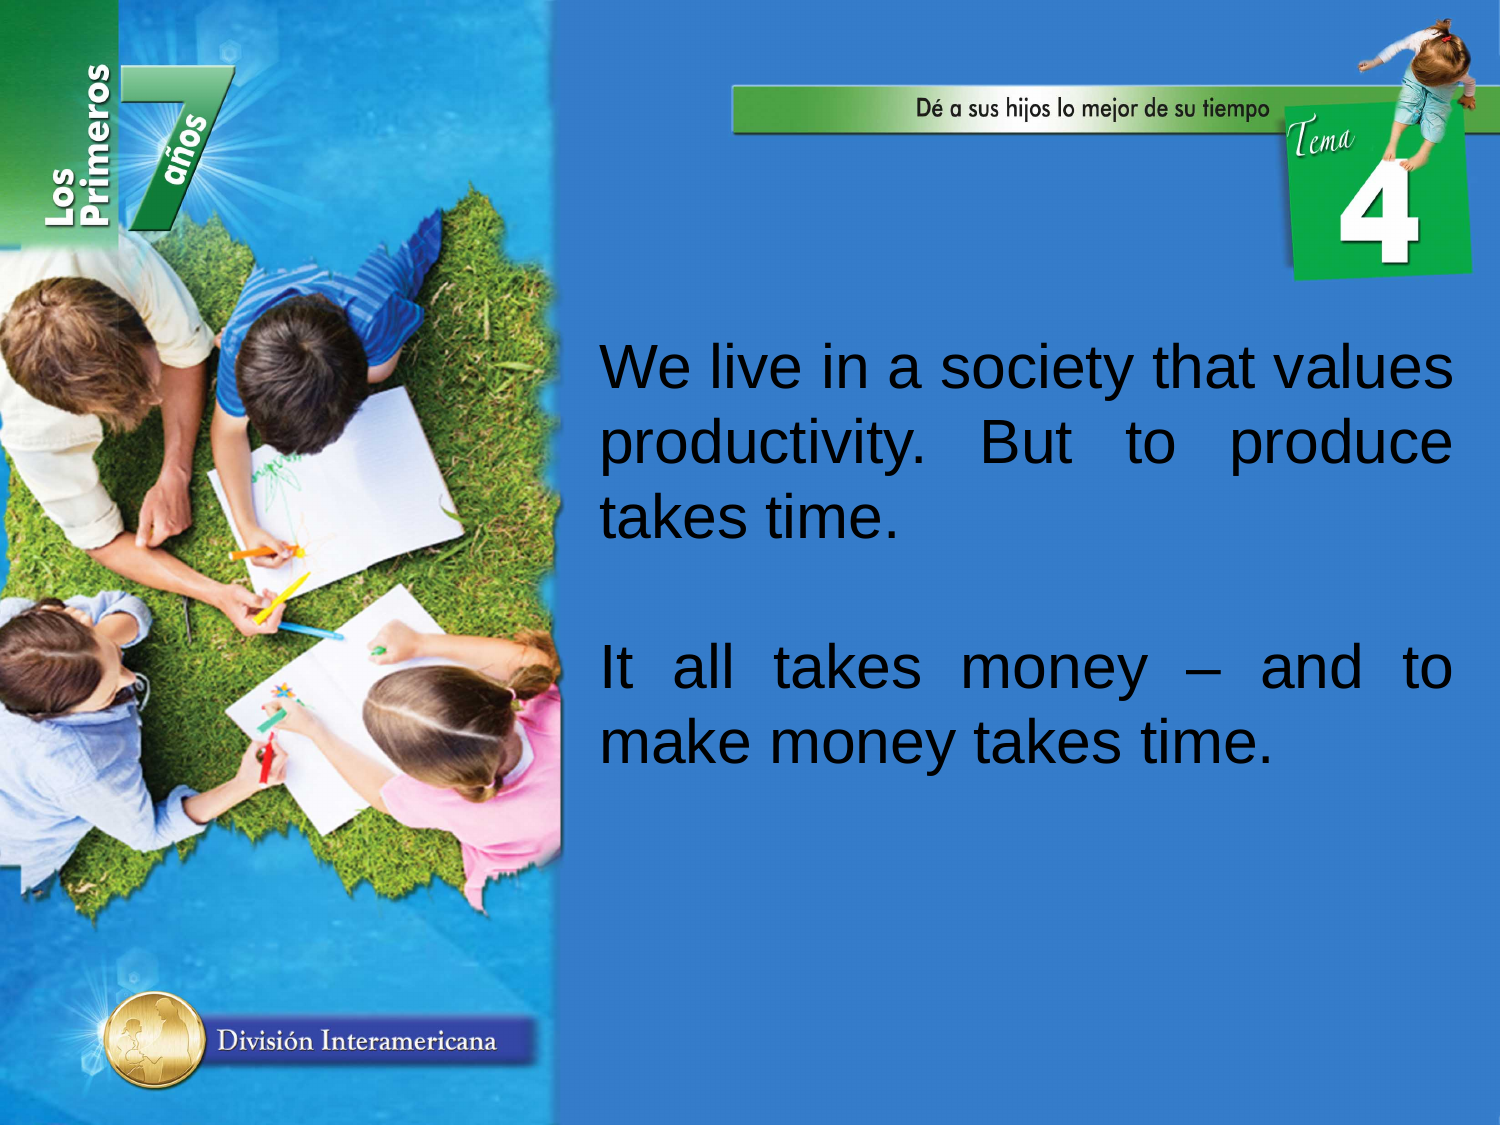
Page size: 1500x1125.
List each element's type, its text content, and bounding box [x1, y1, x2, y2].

picture [0, 0, 1500, 1125]
text_box We live in a society that values productivity. But to produce takes time. It all takes money – and to make money takes time. [584, 243, 1471, 783]
